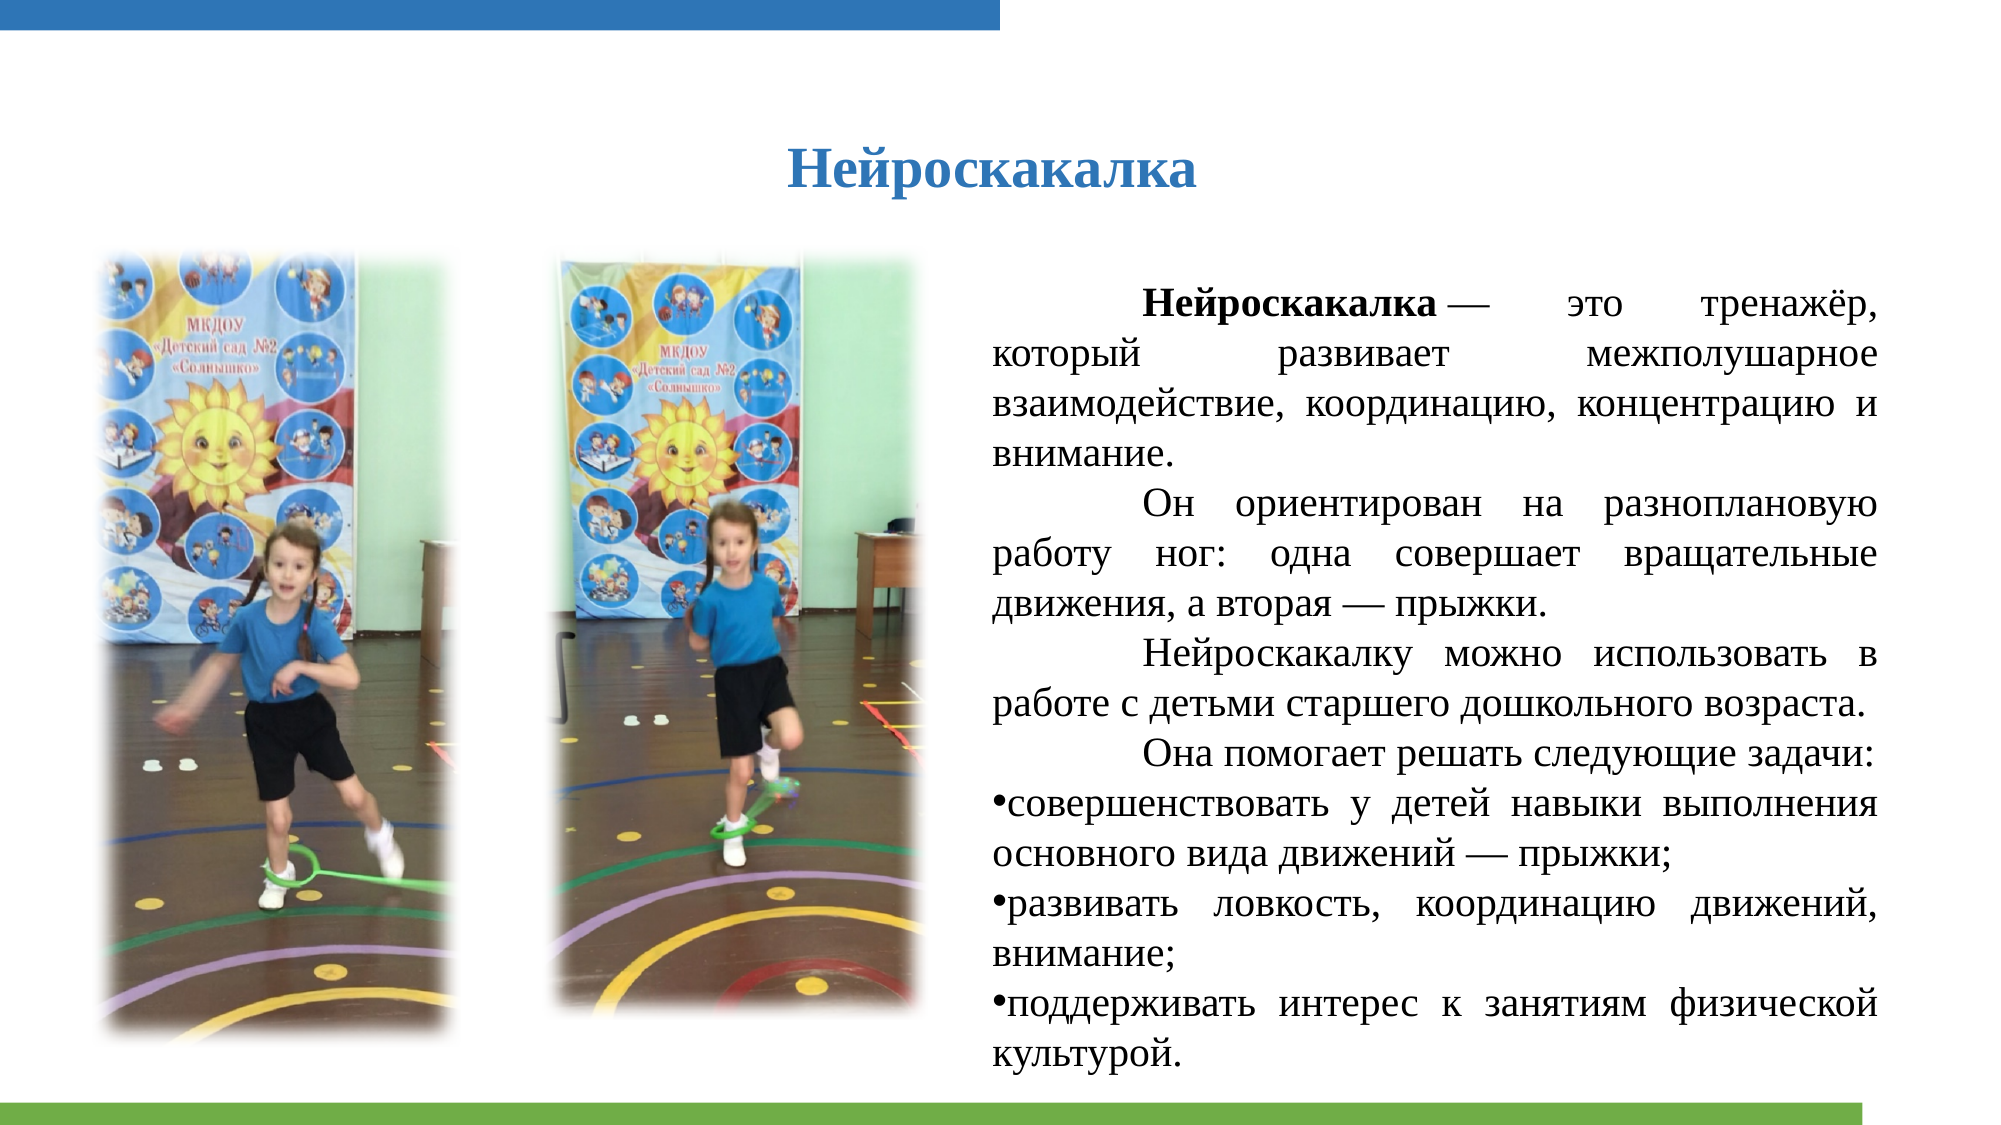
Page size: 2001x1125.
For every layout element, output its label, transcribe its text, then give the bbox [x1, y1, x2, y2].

title Нейроскакалка [137, 59, 1863, 278]
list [91, 244, 461, 1048]
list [542, 245, 929, 1020]
text_box Нейроскакалка — это тренажёр, который развивает межполушарное взаимодействие, координацию, концентрацию и внимание. Он ориентирован на разноплановую работу ног: одна совершает вращательные движения, а вторая — прыжки. Нейроскакалку можно использовать в работе с детьми старшего дошкольного возраста. Она помогает решать следующие задачи: совершенствовать у детей навыки выполнения основного вида движений — прыжки; развивать ловкость, координацию движений, внимание; поддерживать интерес к занятиям физической культурой. [977, 267, 1894, 1083]
